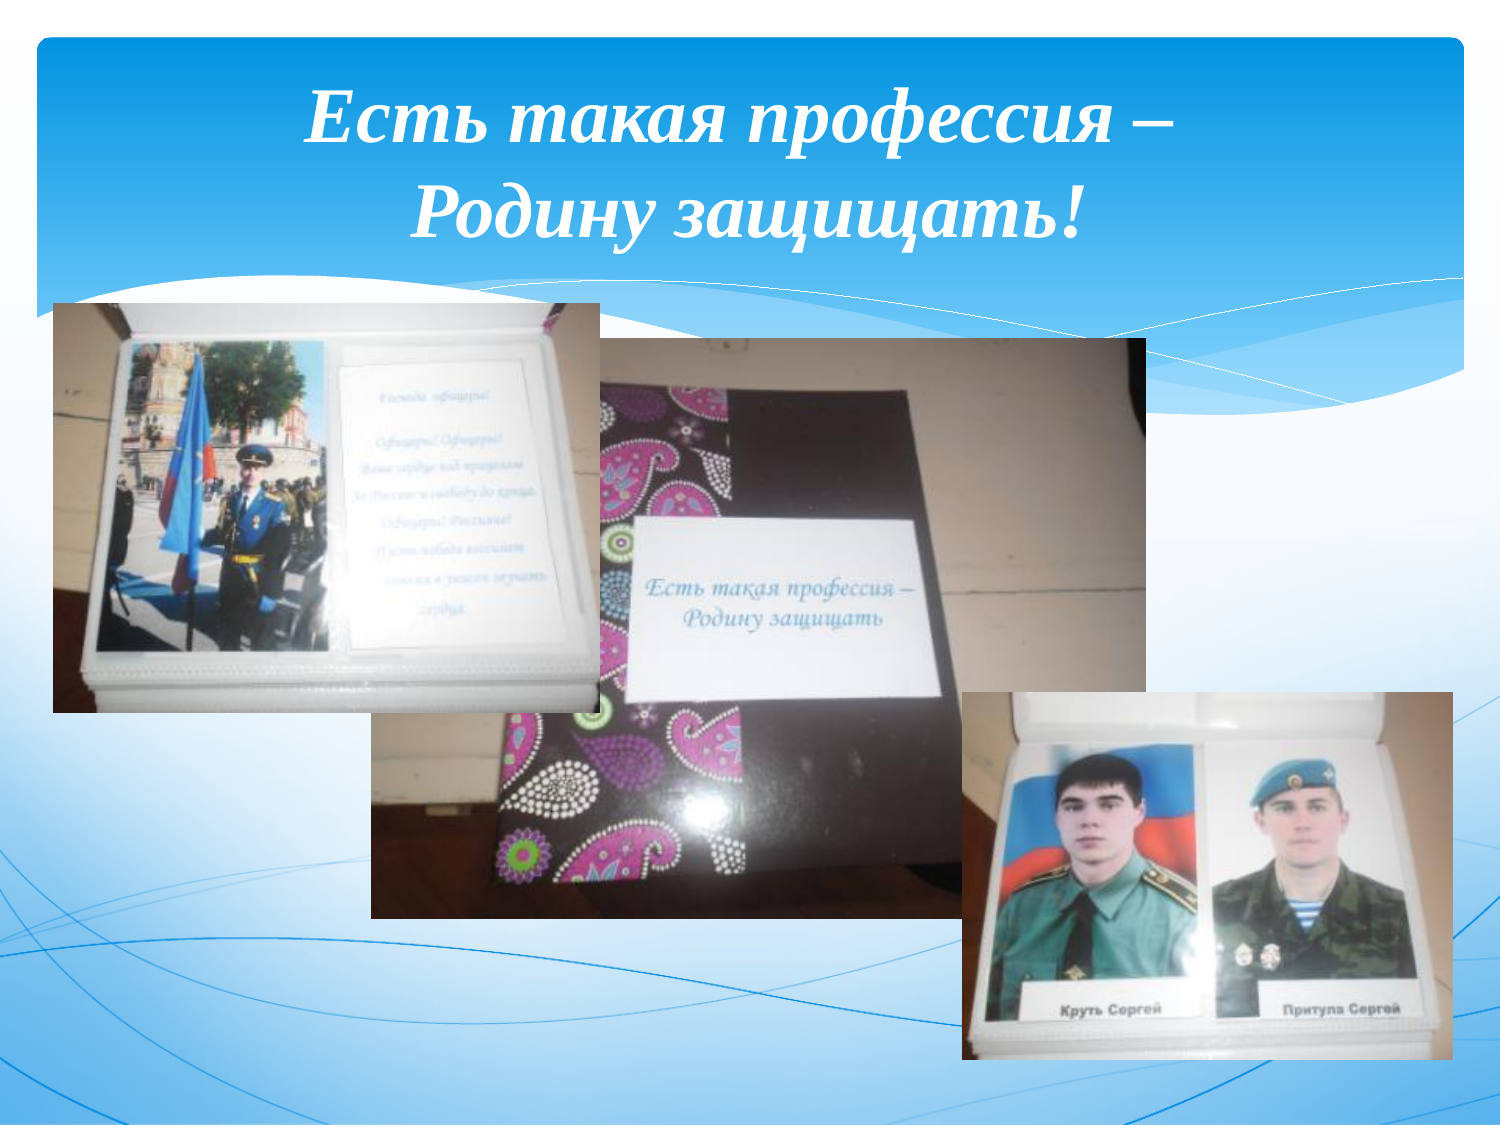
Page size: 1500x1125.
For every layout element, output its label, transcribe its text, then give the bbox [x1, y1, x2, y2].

title Есть такая профессия – Родину защищать! [75, 55, 1425, 261]
picture [52, 302, 1453, 1061]
